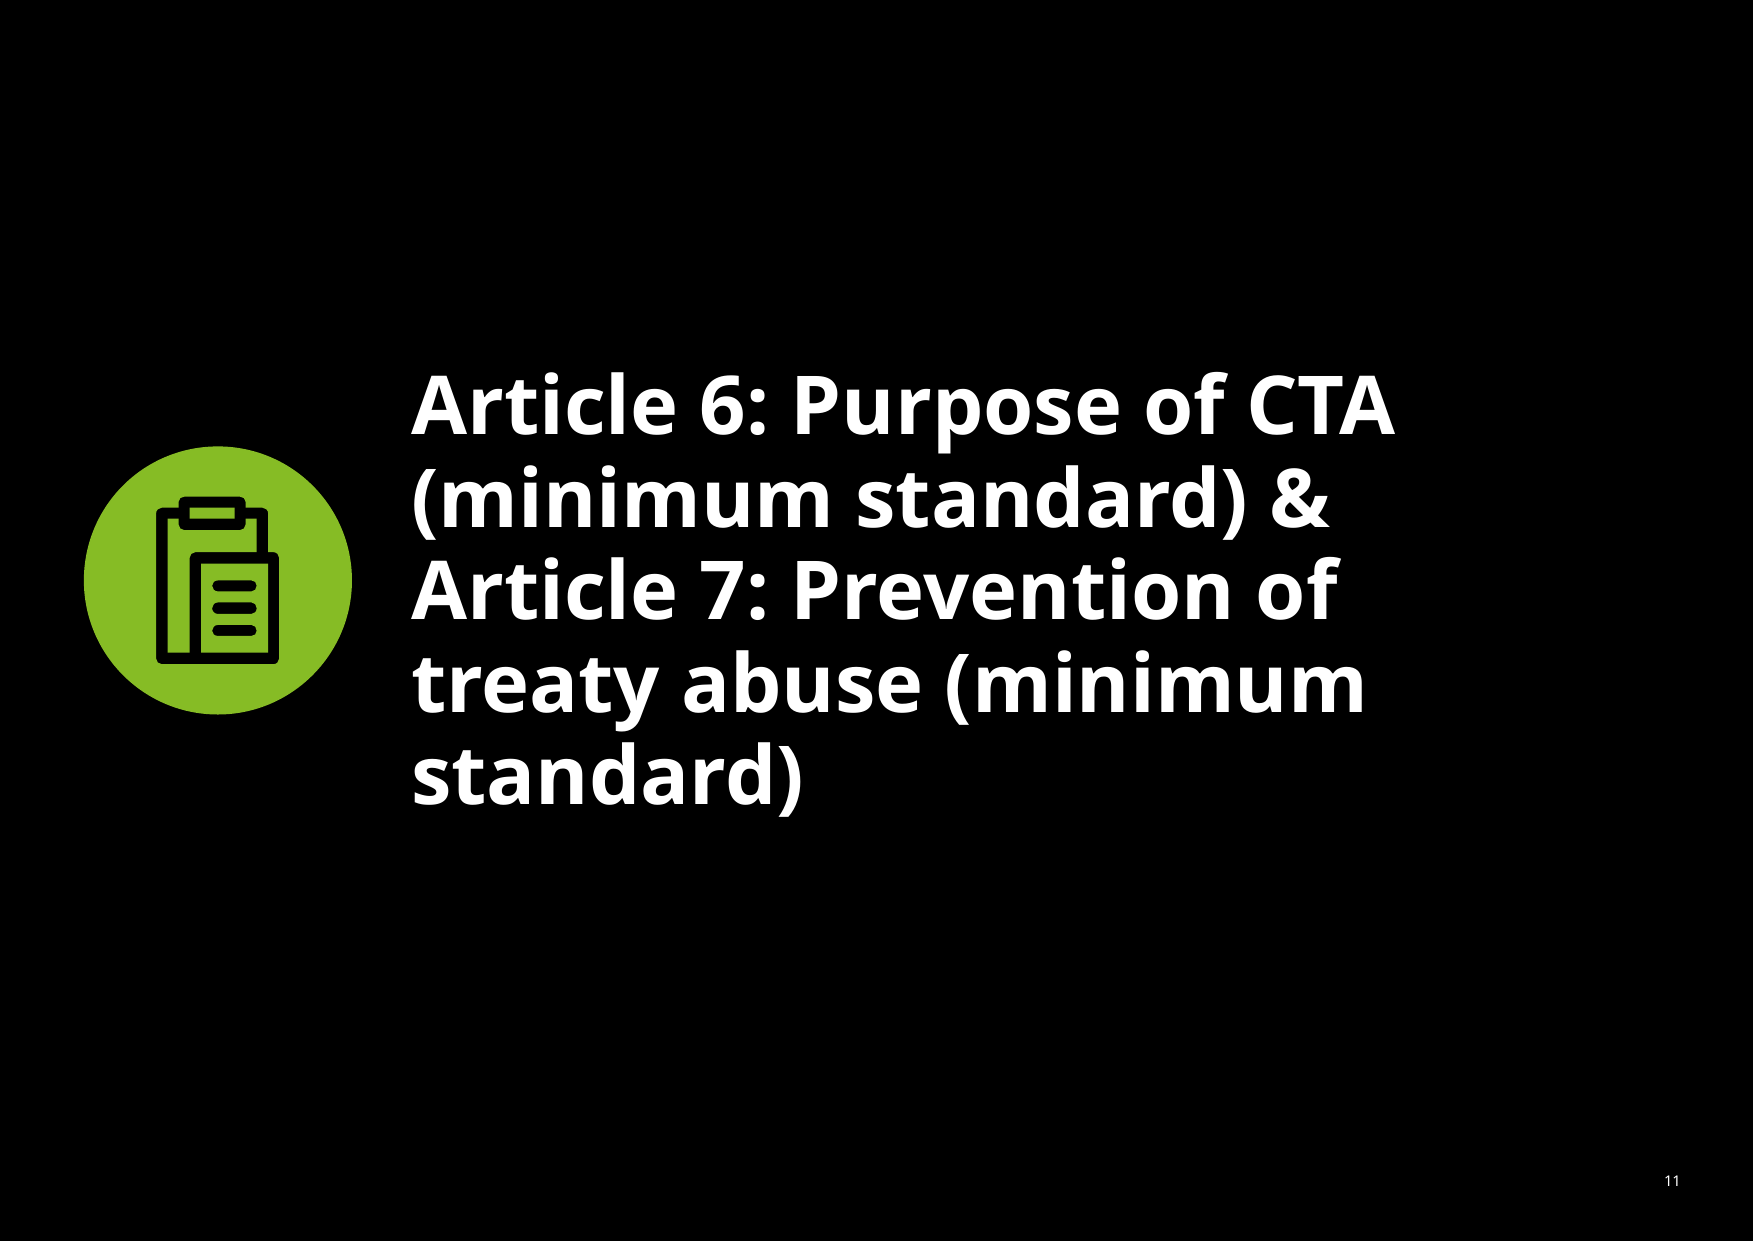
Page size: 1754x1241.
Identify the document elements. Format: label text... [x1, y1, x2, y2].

title Article 6: Purpose of CTA (minimum standard) & Article 7: Prevention of treaty abuse (minimum standard) [411, 535, 1594, 824]
text_box [83, 446, 352, 715]
